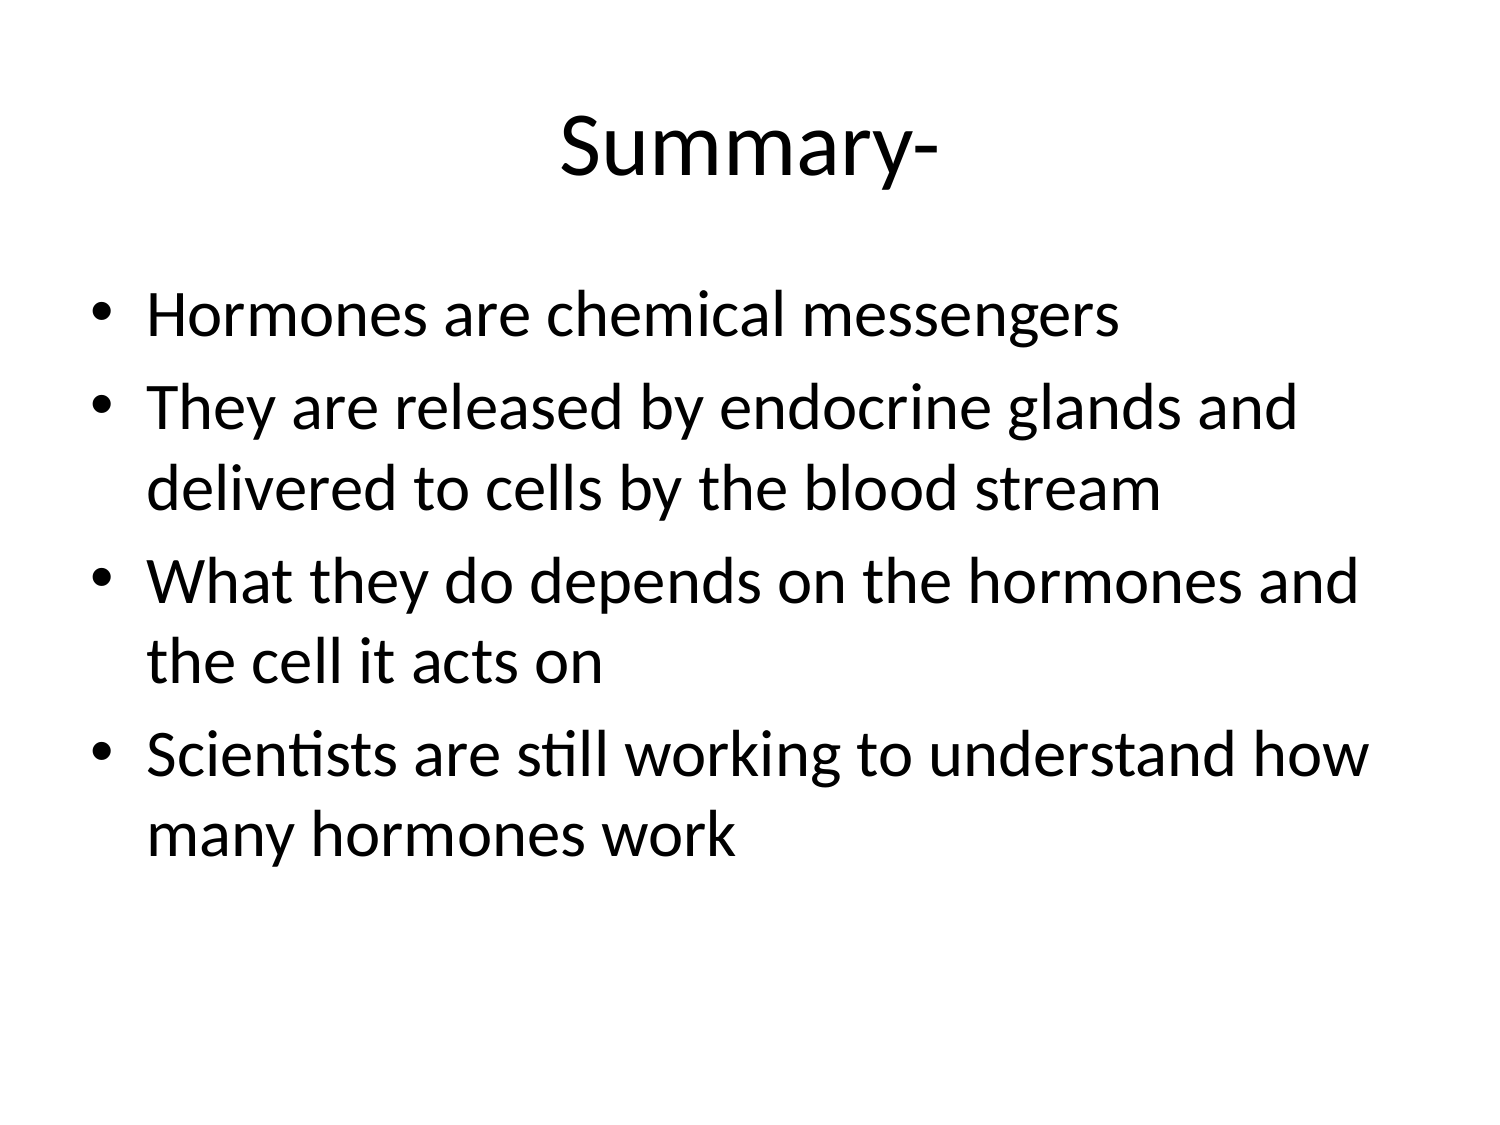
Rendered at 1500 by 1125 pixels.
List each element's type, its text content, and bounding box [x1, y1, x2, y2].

list Hormones are chemical messengers They are released by endocrine glands and delivered to cells by the blood stream What they do depends on the hormones and the cell it acts on Scientists are still working to understand how many hormones work [75, 262, 1425, 1005]
title Summary- [75, 45, 1425, 233]
